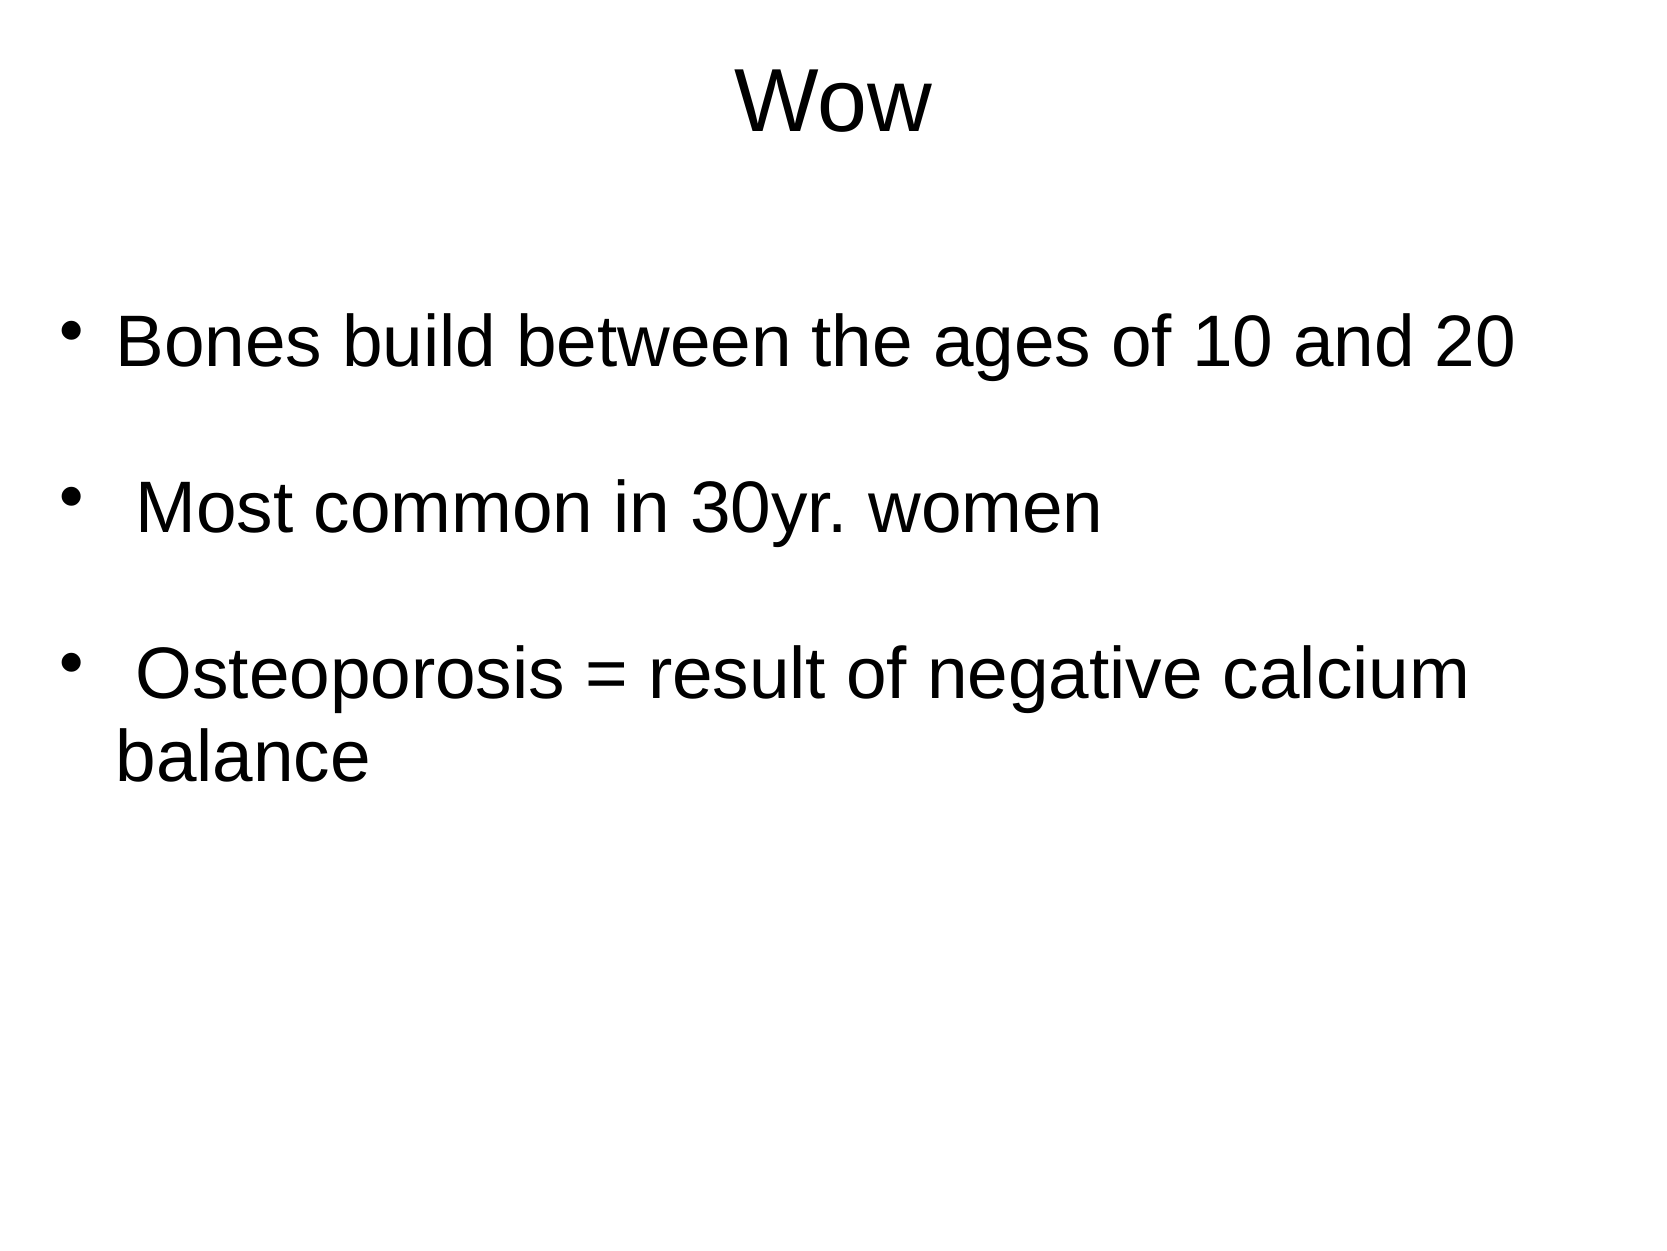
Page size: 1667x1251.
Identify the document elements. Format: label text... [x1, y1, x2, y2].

list Bones build between the ages of 10 and 20 Most common in 30yr. women Osteoporosis = result of negative calcium balance [40, 299, 1627, 1201]
title Wow [40, 49, 1627, 201]
